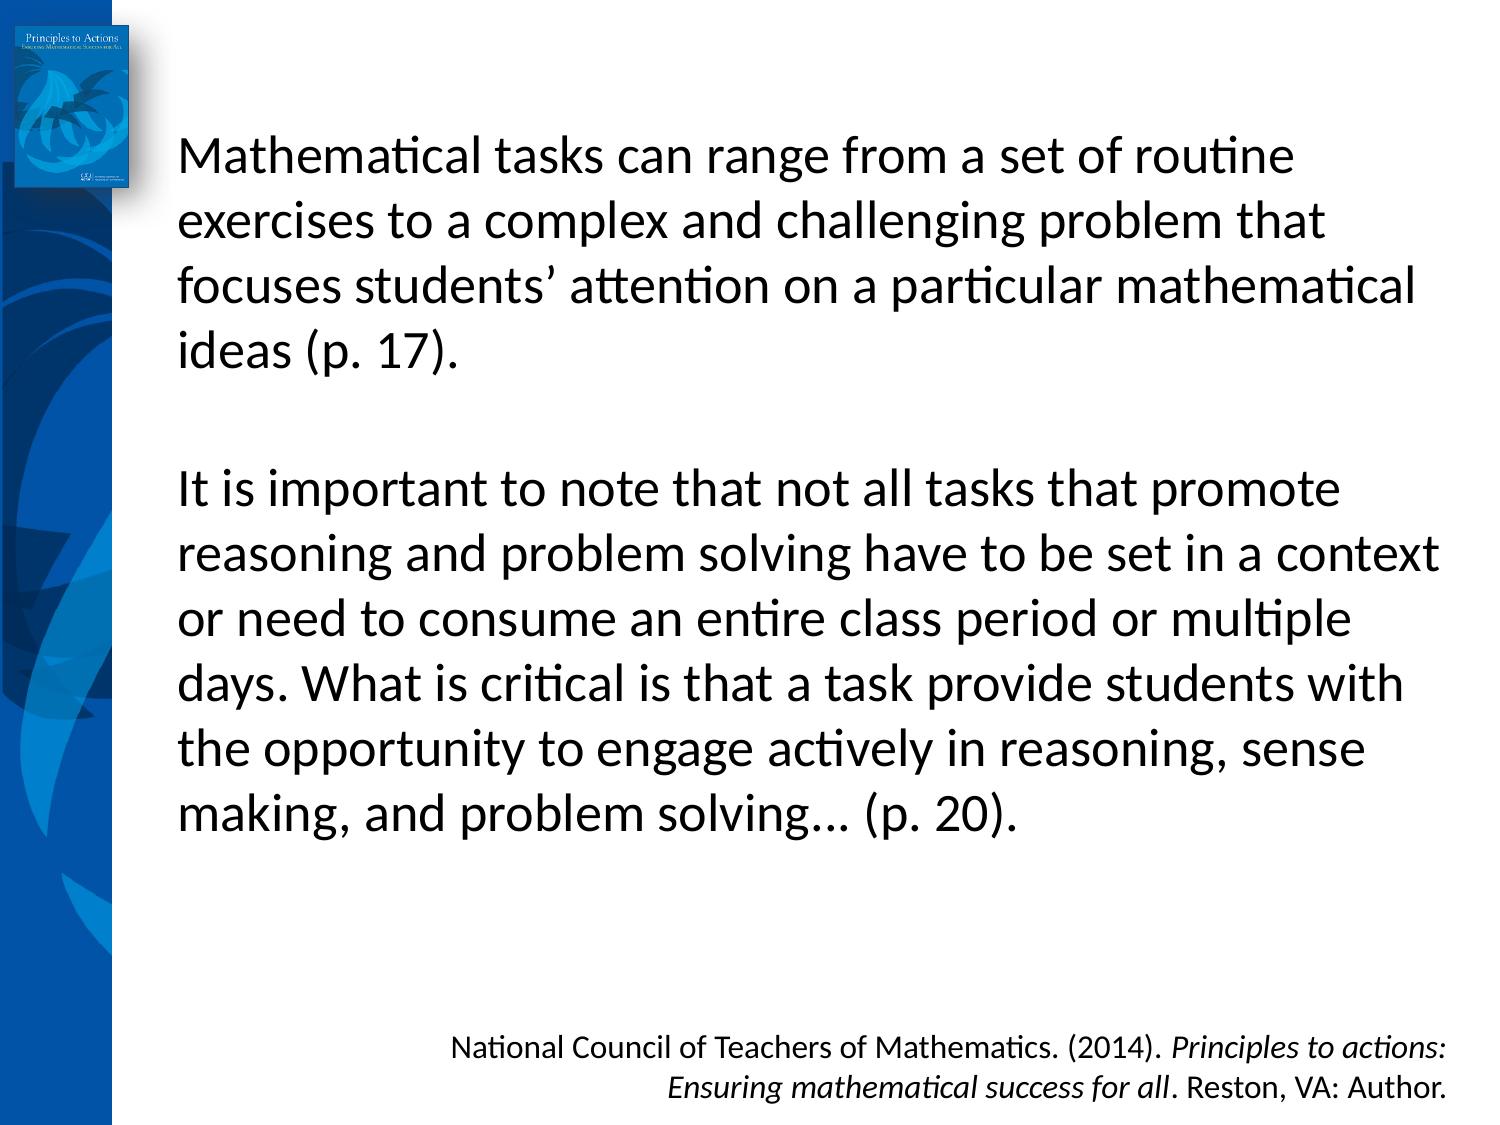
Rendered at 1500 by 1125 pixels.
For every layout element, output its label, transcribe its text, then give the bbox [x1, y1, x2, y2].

picture [0, 0, 112, 1125]
text_box It is important to note that not all tasks that promote reasoning and problem solving have to be set in a context or need to consume an entire class period or multiple days. What is critical is that a task provide students with the opportunity to engage actively in reasoning, sense making, and problem solving... (p. 20). [162, 404, 1475, 886]
text_box National Council of Teachers of Mathematics. (2014). Principles to actions: Ensuring mathematical success for all. Reston, VA: Author. [162, 1017, 1470, 1113]
picture [15, 26, 128, 187]
text_box Mathematical tasks can range from a set of routine exercises to a complex and challenging problem that focuses students’ attention on a particular mathematical ideas (p. 17). [162, 111, 1475, 404]
